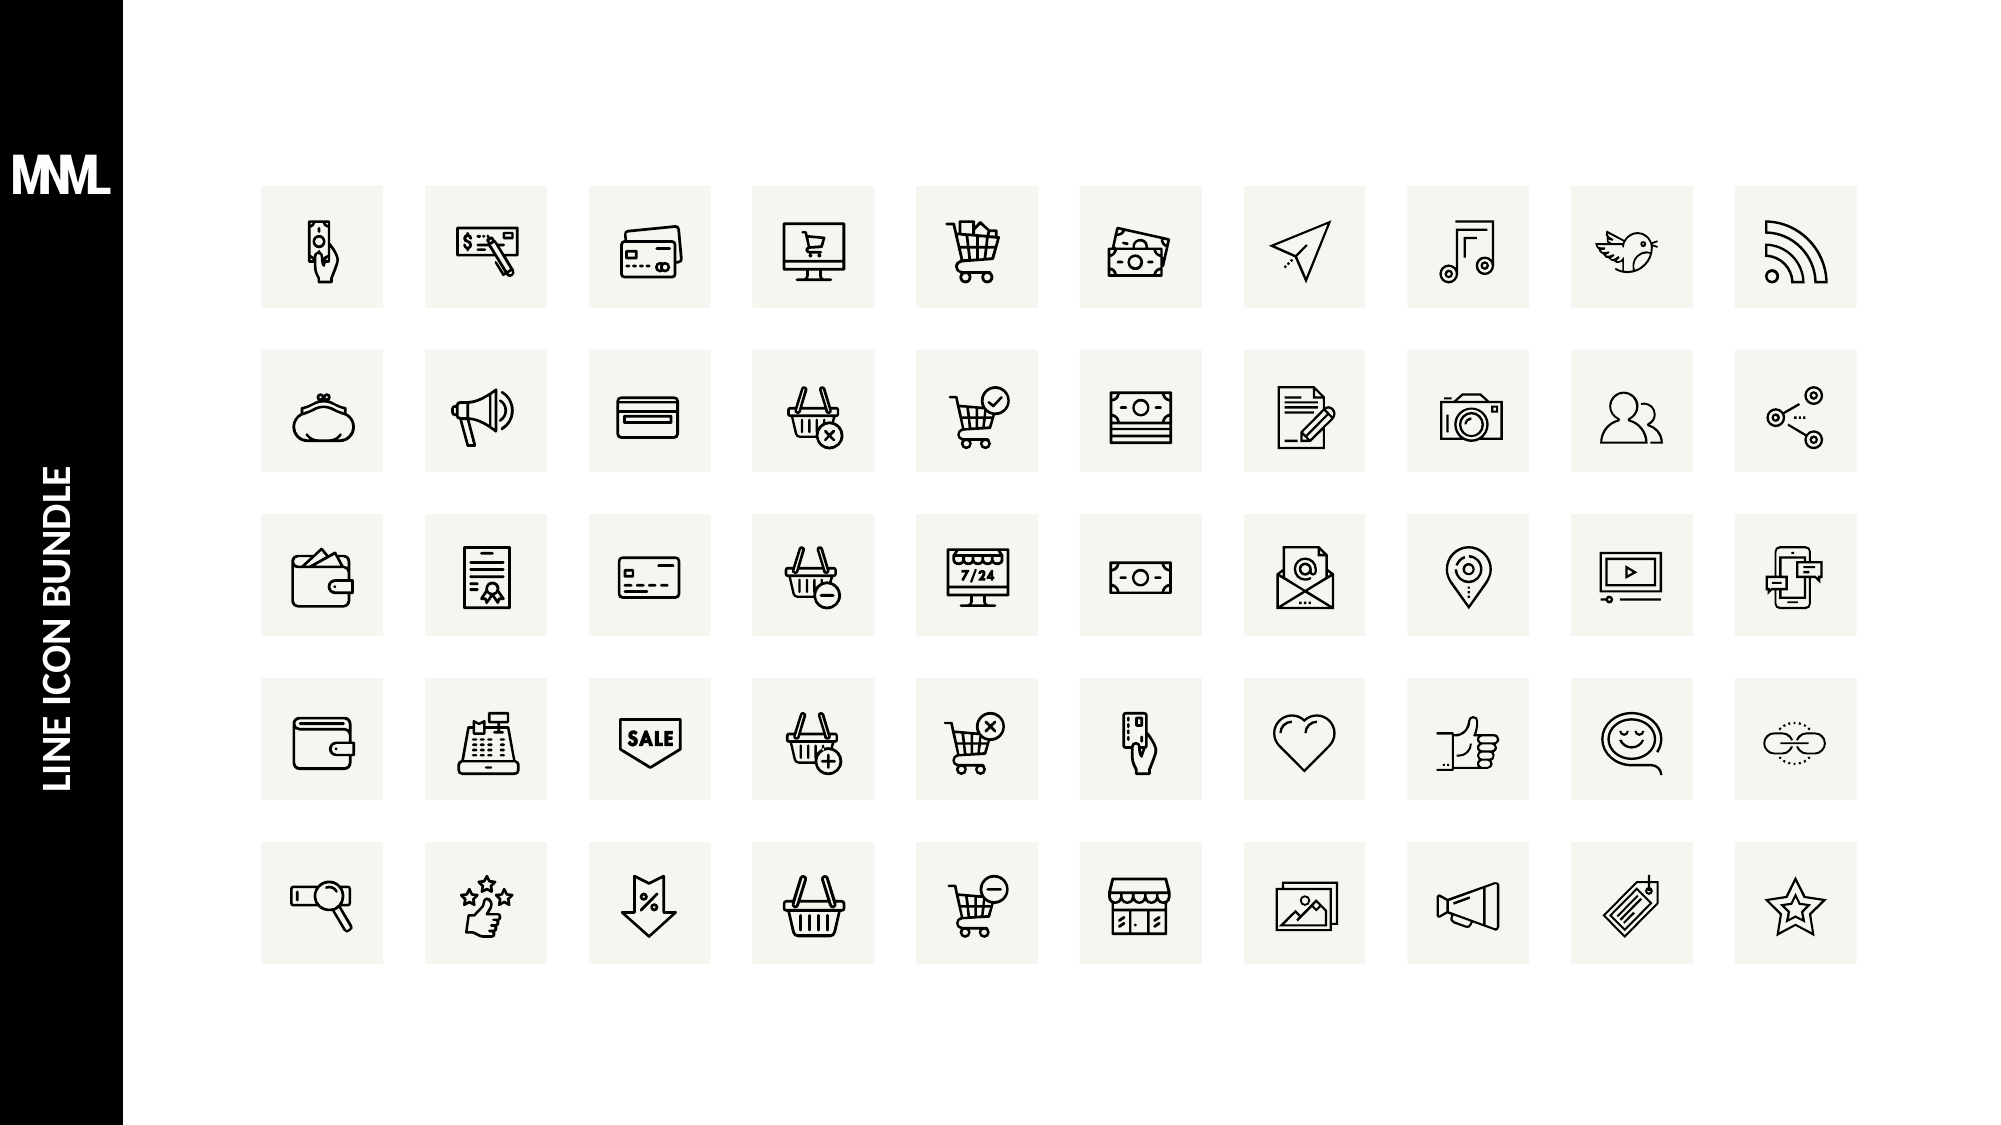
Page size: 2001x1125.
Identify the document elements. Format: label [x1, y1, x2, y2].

text_box [451, 388, 508, 447]
text_box [500, 391, 514, 431]
text_box [616, 396, 680, 439]
text_box [459, 887, 479, 906]
text_box [1122, 711, 1158, 776]
text_box [1107, 226, 1171, 277]
text_box [1796, 732, 1826, 755]
text_box [947, 874, 1009, 938]
text_box [1276, 546, 1335, 610]
text_box [1275, 881, 1339, 932]
text_box [945, 220, 1000, 284]
text_box [617, 556, 681, 599]
text_box [1455, 220, 1495, 276]
text_box [1599, 551, 1663, 593]
text_box [787, 386, 844, 450]
text_box [291, 547, 354, 608]
text_box [619, 718, 682, 769]
text_box [1765, 546, 1823, 610]
text_box [785, 712, 843, 776]
text_box [620, 874, 677, 938]
text_box [1277, 386, 1336, 450]
text_box [1766, 403, 1801, 428]
text_box [494, 887, 514, 906]
text_box [948, 386, 1010, 450]
text_box [292, 716, 356, 771]
text_box [477, 874, 497, 893]
text_box [943, 711, 1005, 776]
text_box [456, 226, 519, 277]
text_box [457, 711, 520, 776]
text_box [1436, 715, 1500, 771]
text_box [1268, 220, 1332, 284]
text_box [1601, 711, 1663, 776]
text_box [620, 225, 683, 279]
text_box [784, 546, 842, 610]
text_box [307, 220, 339, 284]
text_box [290, 880, 353, 933]
text_box [1109, 561, 1172, 594]
text_box [1787, 423, 1824, 450]
text_box [1640, 402, 1663, 444]
text_box [463, 546, 511, 610]
text_box [1109, 391, 1173, 445]
text_box [1763, 732, 1793, 755]
text_box [1765, 220, 1828, 284]
text_box [465, 897, 502, 938]
text_box [1436, 882, 1500, 931]
text_box [1595, 230, 1658, 274]
picture [0, 113, 122, 236]
text_box [946, 548, 1010, 607]
text_box [1600, 391, 1648, 444]
text_box [782, 875, 846, 938]
text_box [1440, 393, 1503, 442]
text_box [1600, 595, 1614, 604]
text_box [1602, 874, 1659, 938]
text_box [782, 222, 846, 282]
text_box [1439, 228, 1488, 284]
text_box [1273, 714, 1336, 773]
text_box [1445, 546, 1492, 610]
text_box [1804, 386, 1824, 405]
text_box [1108, 877, 1171, 936]
text_box [1764, 876, 1827, 937]
text_box [292, 393, 355, 443]
